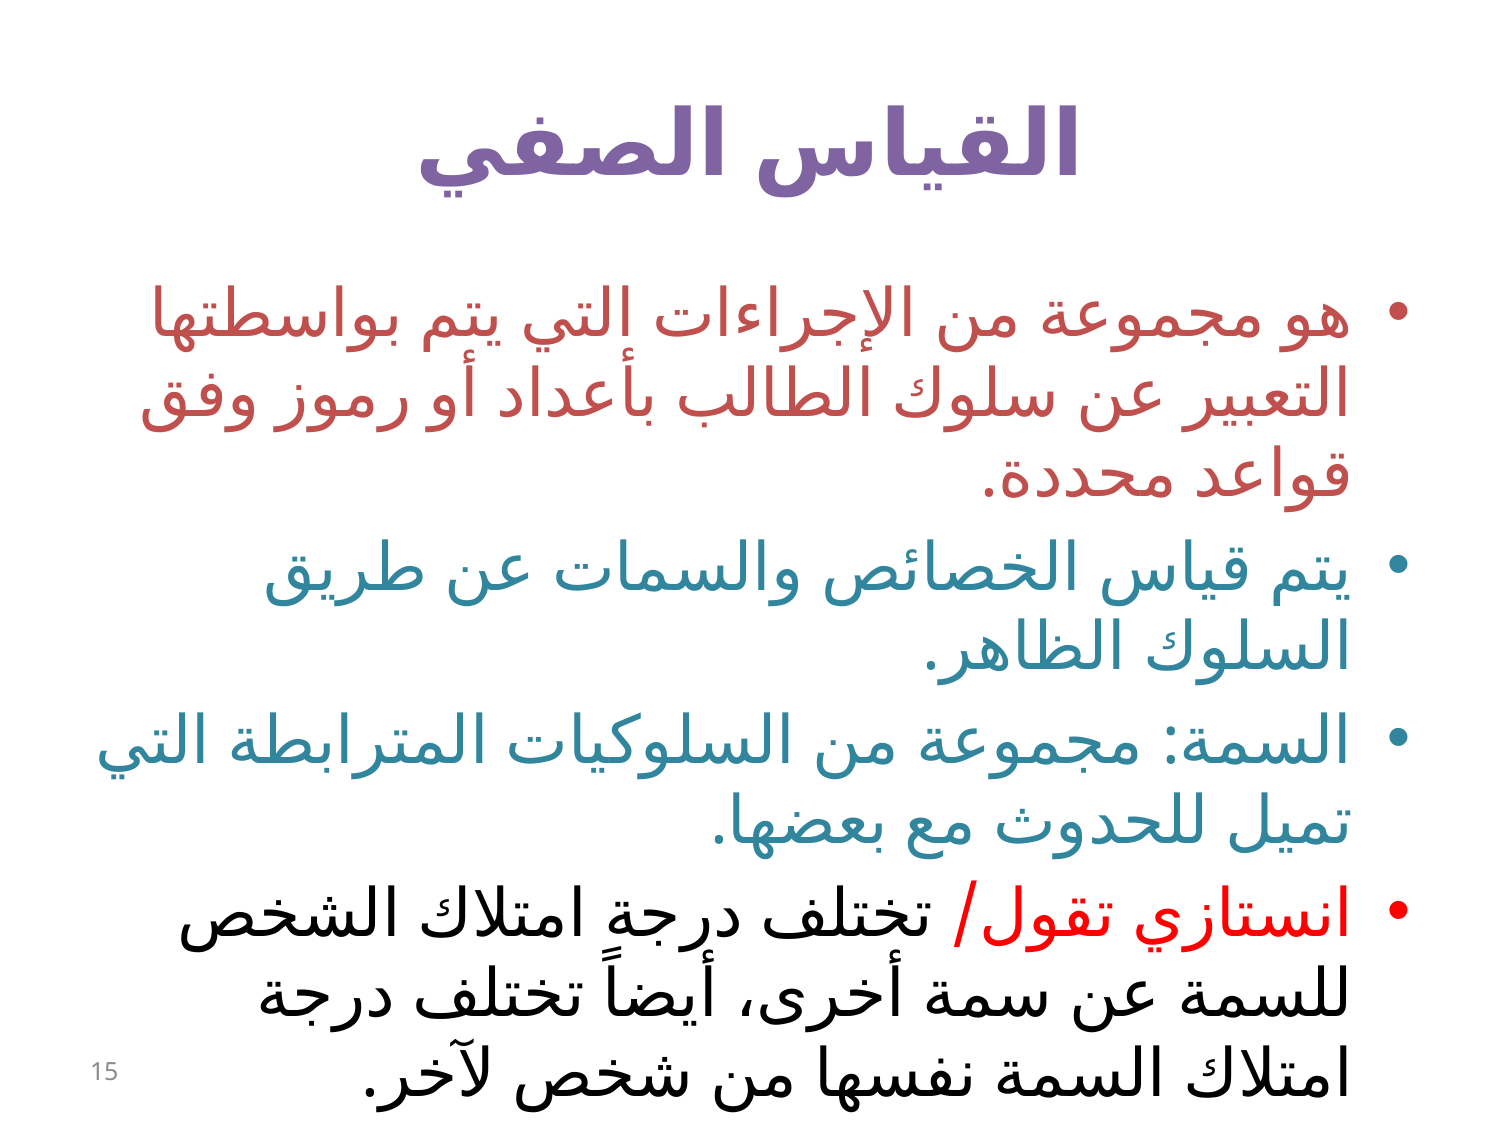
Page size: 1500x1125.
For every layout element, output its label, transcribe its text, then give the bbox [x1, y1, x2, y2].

list هو مجموعة من الإجراءات التي يتم بواسطتها التعبير عن سلوك الطالب بأعداد أو رموز وفق قواعد محددة. يتم قياس الخصائص والسمات عن طريق السلوك الظاهر. السمة: مجموعة من السلوكيات المترابطة التي تميل للحدوث مع بعضها. انستازي تقول/ تختلف درجة امتلاك الشخص للسمة عن سمة أخرى، أيضاً تختلف درجة امتلاك السمة نفسها من شخص لآخر. [75, 262, 1425, 1005]
title القياس الصفي [75, 45, 1425, 233]
slide_number 15 [75, 1042, 425, 1103]
